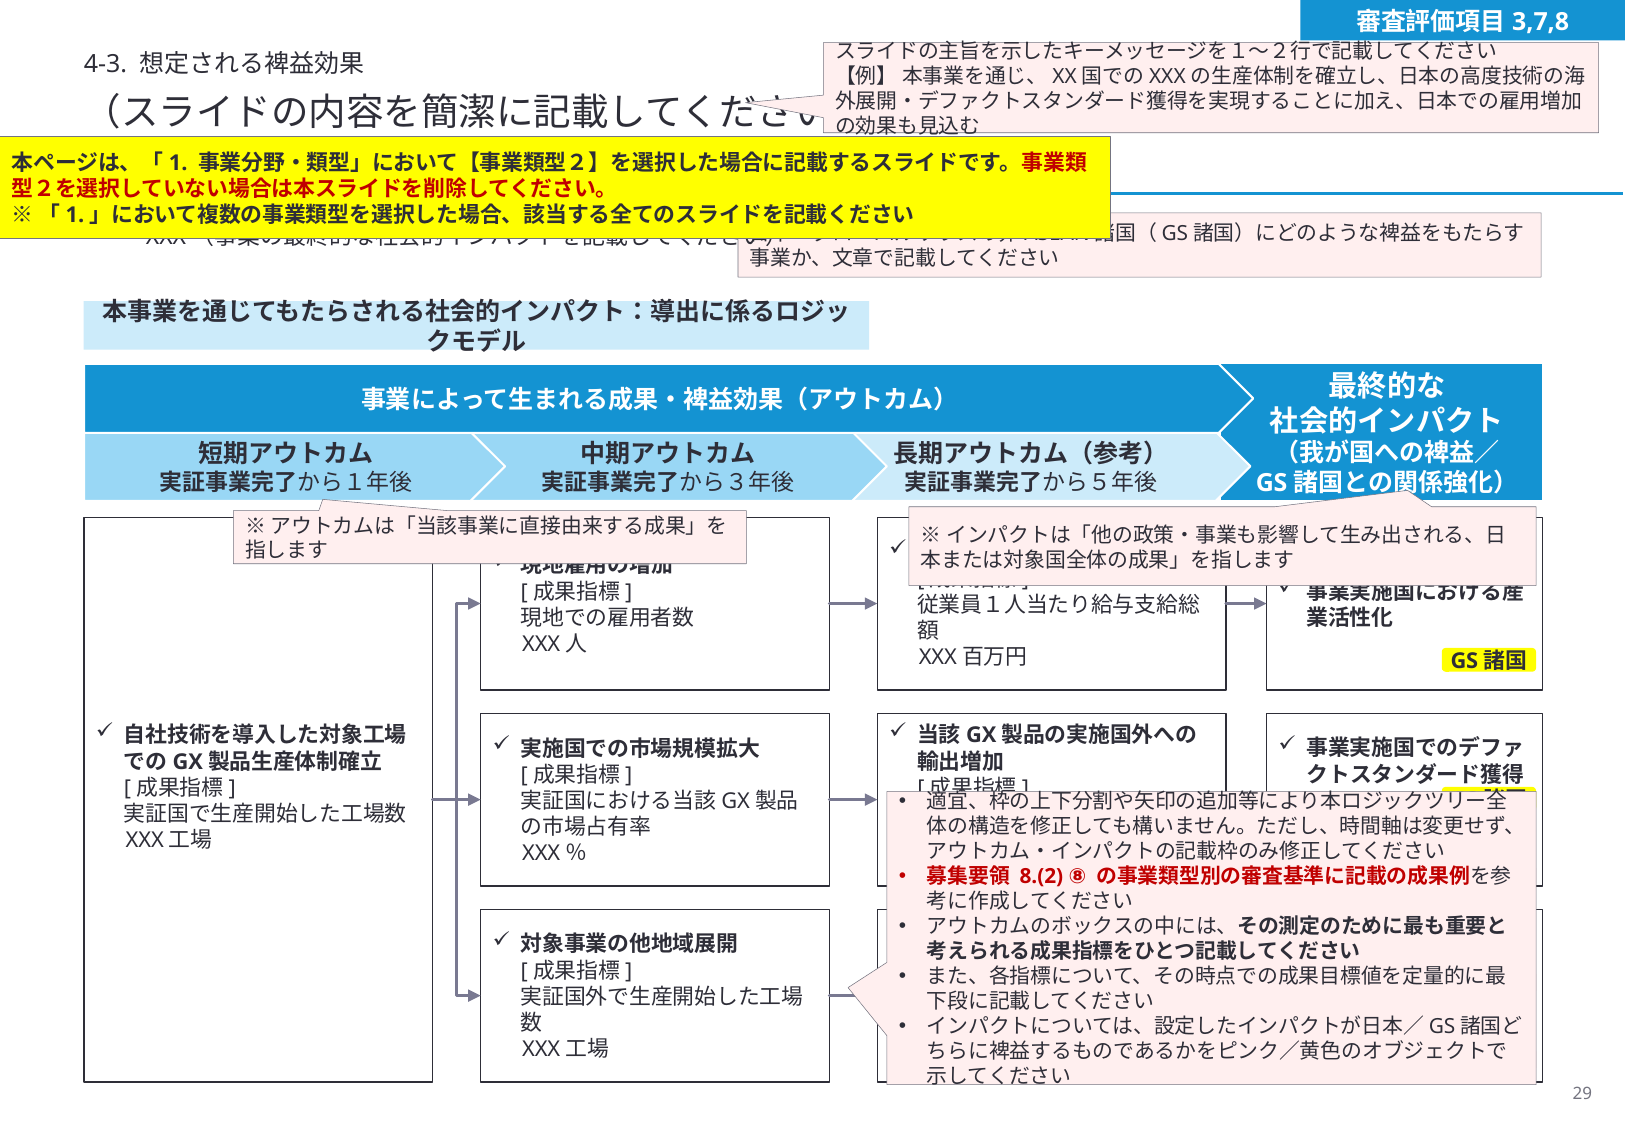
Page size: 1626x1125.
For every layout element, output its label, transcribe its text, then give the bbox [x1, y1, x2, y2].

text_box スライドの主旨を示したキーメッセージを１～２行で記載してください 【例】 本事業を通じ、XX国でのXXXの生産体制を確立し、日本の高度技術の海外展開・デファクトスタンダード獲得を実現することに加え、日本での雇用増加の効果も見込む [744, 41, 1600, 134]
text_box 対象工場従業員の賃上げ [成果指標] 従業員１人当たり給与支給総額 XXX百万円 [876, 516, 1227, 691]
text_box 短期アウトカム 実証事業完了から１年後 [83, 434, 506, 502]
text_box GS諸国 [1440, 647, 1538, 673]
text_box 事業実施国における産業活性化 [1266, 516, 1543, 691]
text_box 本ページは、「1. 事業分野・類型」において【事業類型２】を選択した場合に記載するスライドです。事業類型２を選択していない場合は本スライドを削除してください。 ※「1.」において複数の事業類型を選択した場合、該当する全てのスライドを記載ください [0, 136, 1111, 240]
text_box 対象事業の他地域展開 [成果指標] 実証国外で生産開始した工場数 XXX工場 [480, 909, 830, 1083]
text_box XXX（事業の最終的な社会的インパクトを記載してください） [83, 213, 1543, 299]
text_box GS諸国 [1441, 785, 1537, 790]
list （スライドの内容を簡潔に記載してください） [84, 83, 1543, 183]
text_box 中期アウトカム 実証事業完了から３年後 [472, 434, 888, 502]
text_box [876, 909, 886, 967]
text_box 当該GX製品の実施国外への輸出増加 [成果指標] 当該GX製品の国際的な市場占有率 XXX％ [876, 712, 1227, 887]
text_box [432, 800, 481, 996]
text_box ※アウトカムは「当該事業に直接由来する成果」を指します [232, 498, 748, 565]
text_box 自社技術を導入した対象工場でのGX製品生産体制確立 [成果指標] 実証国で生産開始した工場数 XXX工場 [83, 516, 434, 1083]
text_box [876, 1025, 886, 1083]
list 4-3. 想定される裨益効果 [84, 40, 1299, 82]
text_box 実施国での市場規模拡大 [成果指標] 実証国における当該GX製品の市場占有率 XXX％ [481, 712, 830, 887]
text_box 事業によって生まれる成果・裨益効果（アウトカム） [83, 363, 1254, 434]
text_box 最終的な 社会的インパクト （我が国への裨益／ GS諸国との関係強化） [1219, 362, 1543, 502]
text_box 適宜、枠の上下分割や矢印の追加等により本ロジックツリー全体の構造を修正しても構いません。ただし、時間軸は変更せず、アウトカム・インパクトの記載枠のみ修正してください 募集要領 8.(2) ⑧ の事業類型別の審査基準に記載の成果例を参考に作成してください アウトカムのボックスの中には、その測定のために最も重要と考えられる成果指標をひとつ記載してください また、各指標について、その時点での成果目標値を定量的に最下段に記載してください インパクトについては、設定したインパクトが日本／GS諸国どちらに裨益するものであるかをピンク／黄色のオブジェクトで示してください [847, 790, 1538, 1086]
text_box 審査評価項目3,7,8 [1299, 0, 1625, 41]
text_box ※インパクトは「他の政策・事業も影響して生み出される、日本または対象国全体の成果」を指します [908, 489, 1538, 587]
text_box 事業実施国でのデファクトスタンダード獲得 日本発のGX技術・製品がGHG削減に貢献 [1266, 712, 1543, 887]
text_box 本事業を通じてもたらされる社会的インパクト：導出に係るロジックモデル [83, 300, 870, 351]
text_box 長期アウトカム（参考） 実証事業完了から５年後 [854, 434, 1252, 502]
text_box 現地雇用の増加 [成果指標] 現地での雇用者数 XXX人 [480, 516, 830, 691]
text_box 日本企業のプレゼンス向上 日本への設備投資増加 [1538, 909, 1543, 1083]
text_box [432, 603, 481, 799]
